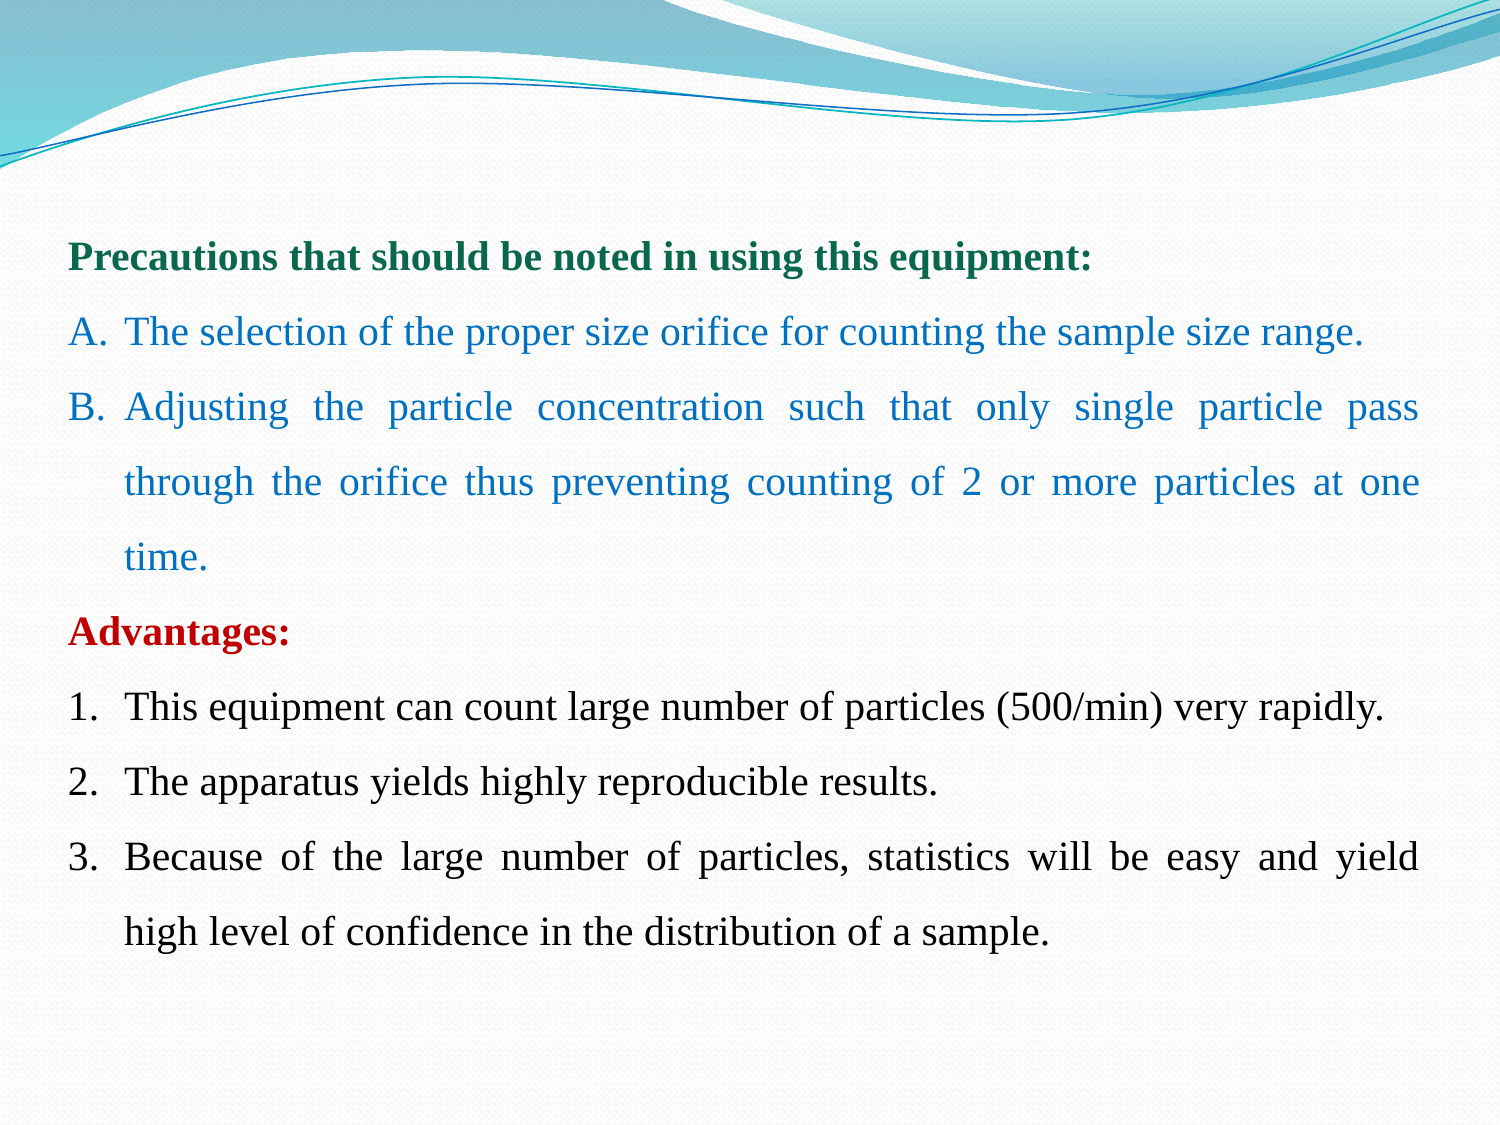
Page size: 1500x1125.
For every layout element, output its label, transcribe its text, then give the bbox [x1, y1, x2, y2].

text_box Precautions that should be noted in using this equipment: The selection of the proper size orifice for counting the sample size range. Adjusting the particle concentration such that only single particle pass through the orifice thus preventing counting of 2 or more parti­cles at one time. Advantages: This equipment can count large number of particles (500/min) very rapidly. The apparatus yields highly reproducible results. Because of the large number of particles, statistics will be easy and yield high level of confidence in the distribution of a sample. [53, 196, 1436, 1036]
